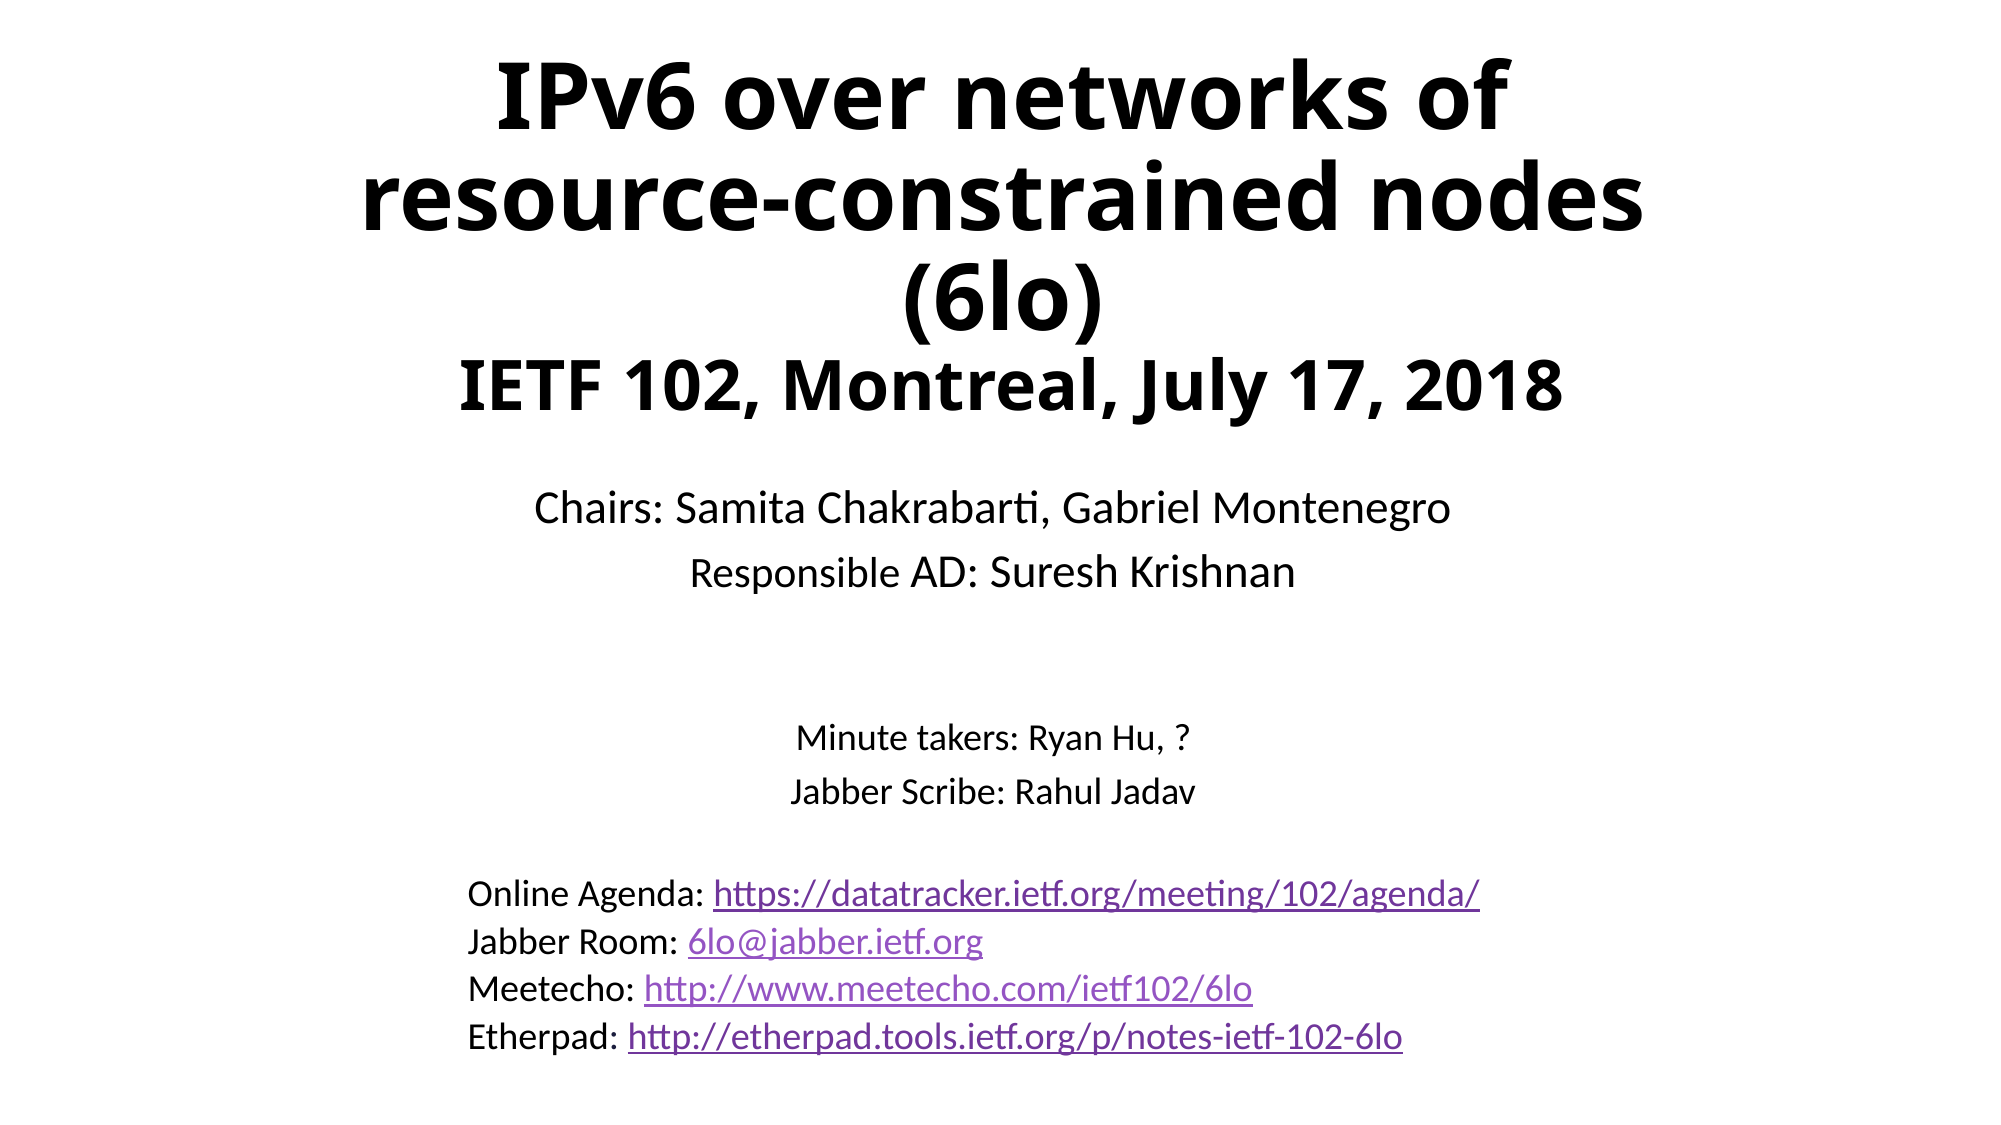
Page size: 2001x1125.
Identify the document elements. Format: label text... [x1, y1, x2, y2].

title IPv6 over networks of resource-constrained nodes (6lo) IETF 102, Montreal, July 17, 2018 [253, 41, 1754, 434]
subtitle Chairs: Samita Chakrabarti, Gabriel Montenegro Responsible AD: Suresh Krishnan Minute takers: Ryan Hu, ? Jabber Scribe: Rahul Jadav Online Agenda: https://datatracker.ietf.org/meeting/102/agenda/ Jabber Room: 6lo@jabber.ietf.org Meetecho: http://www.meetecho.com/ietf102/6lo Etherpad: http://etherpad.tools.ietf.org/p/notes-ietf-102-6lo [47, 474, 1939, 1073]
